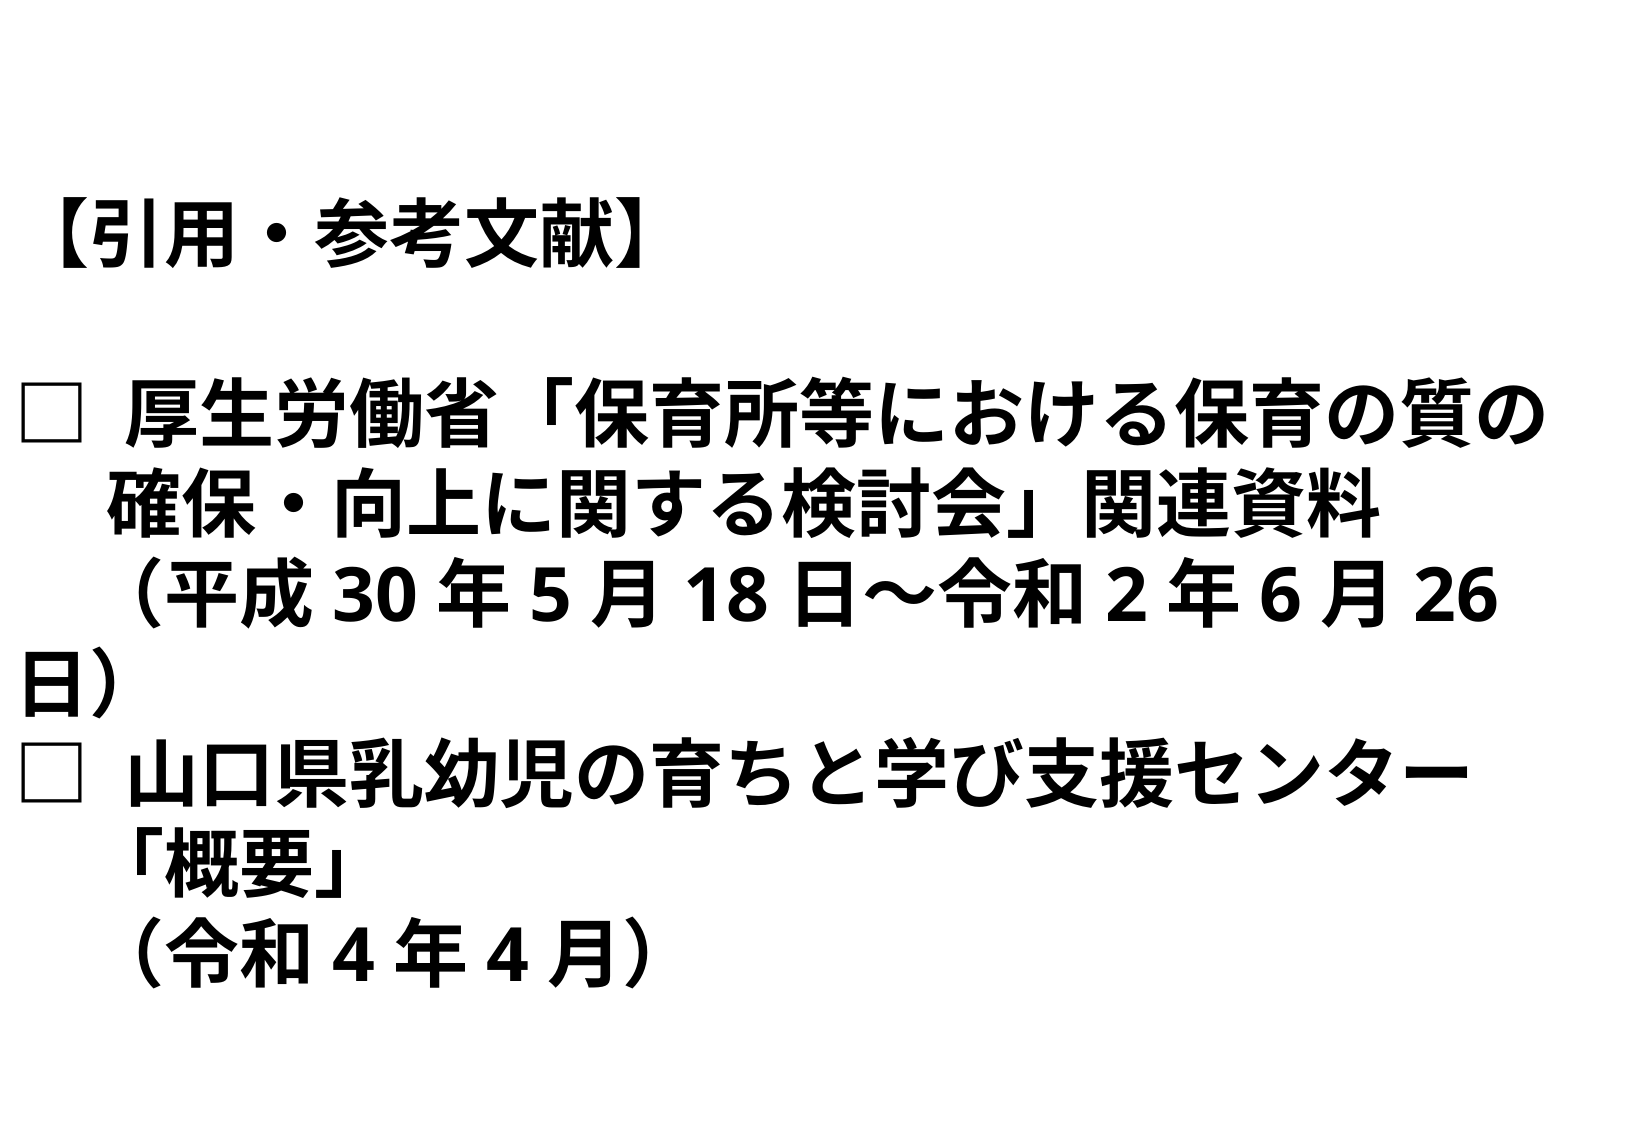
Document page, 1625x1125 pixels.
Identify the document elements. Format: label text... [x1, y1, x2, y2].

text_box 【引用・参考文献】 □ 厚生労働省「保育所等における保育の質の 確保・向上に関する検討会」関連資料 （平成30年5月18日～令和2年6月26日） □ 山口県乳幼児の育ちと学び支援センター 「概要」 （令和4年4月） [0, 178, 1625, 1004]
